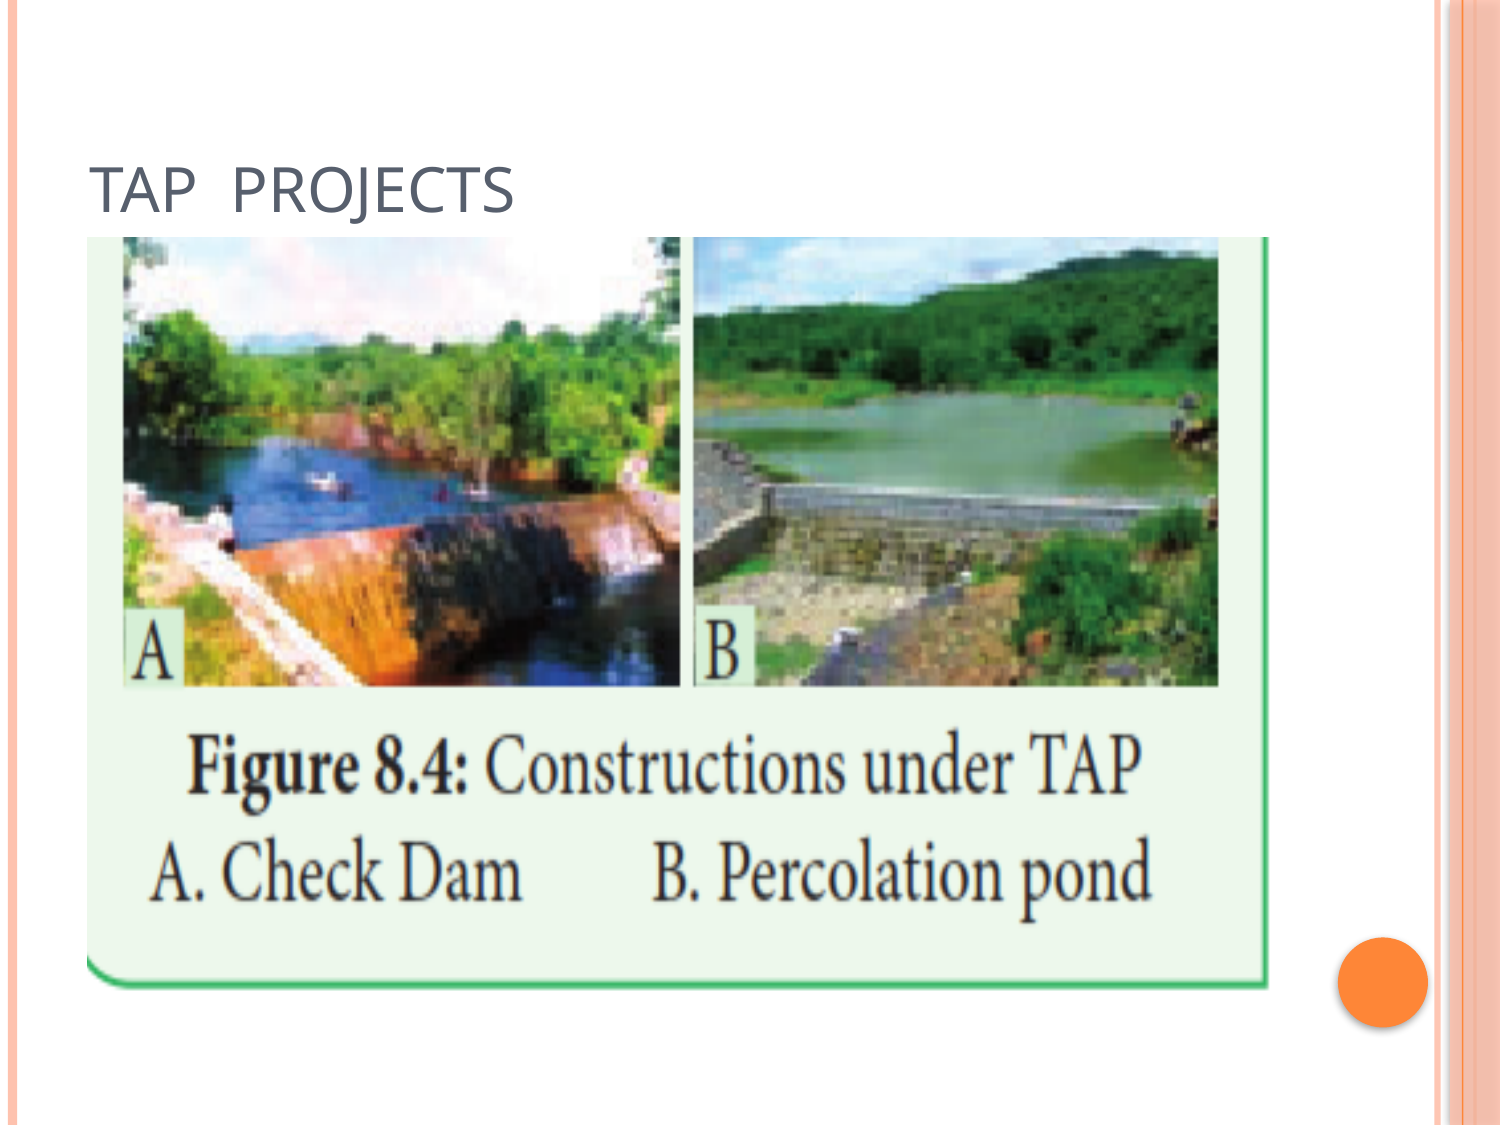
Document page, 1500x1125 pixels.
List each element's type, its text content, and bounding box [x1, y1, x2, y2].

title TAP PROJECTS [75, 45, 1300, 233]
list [86, 236, 1288, 1013]
